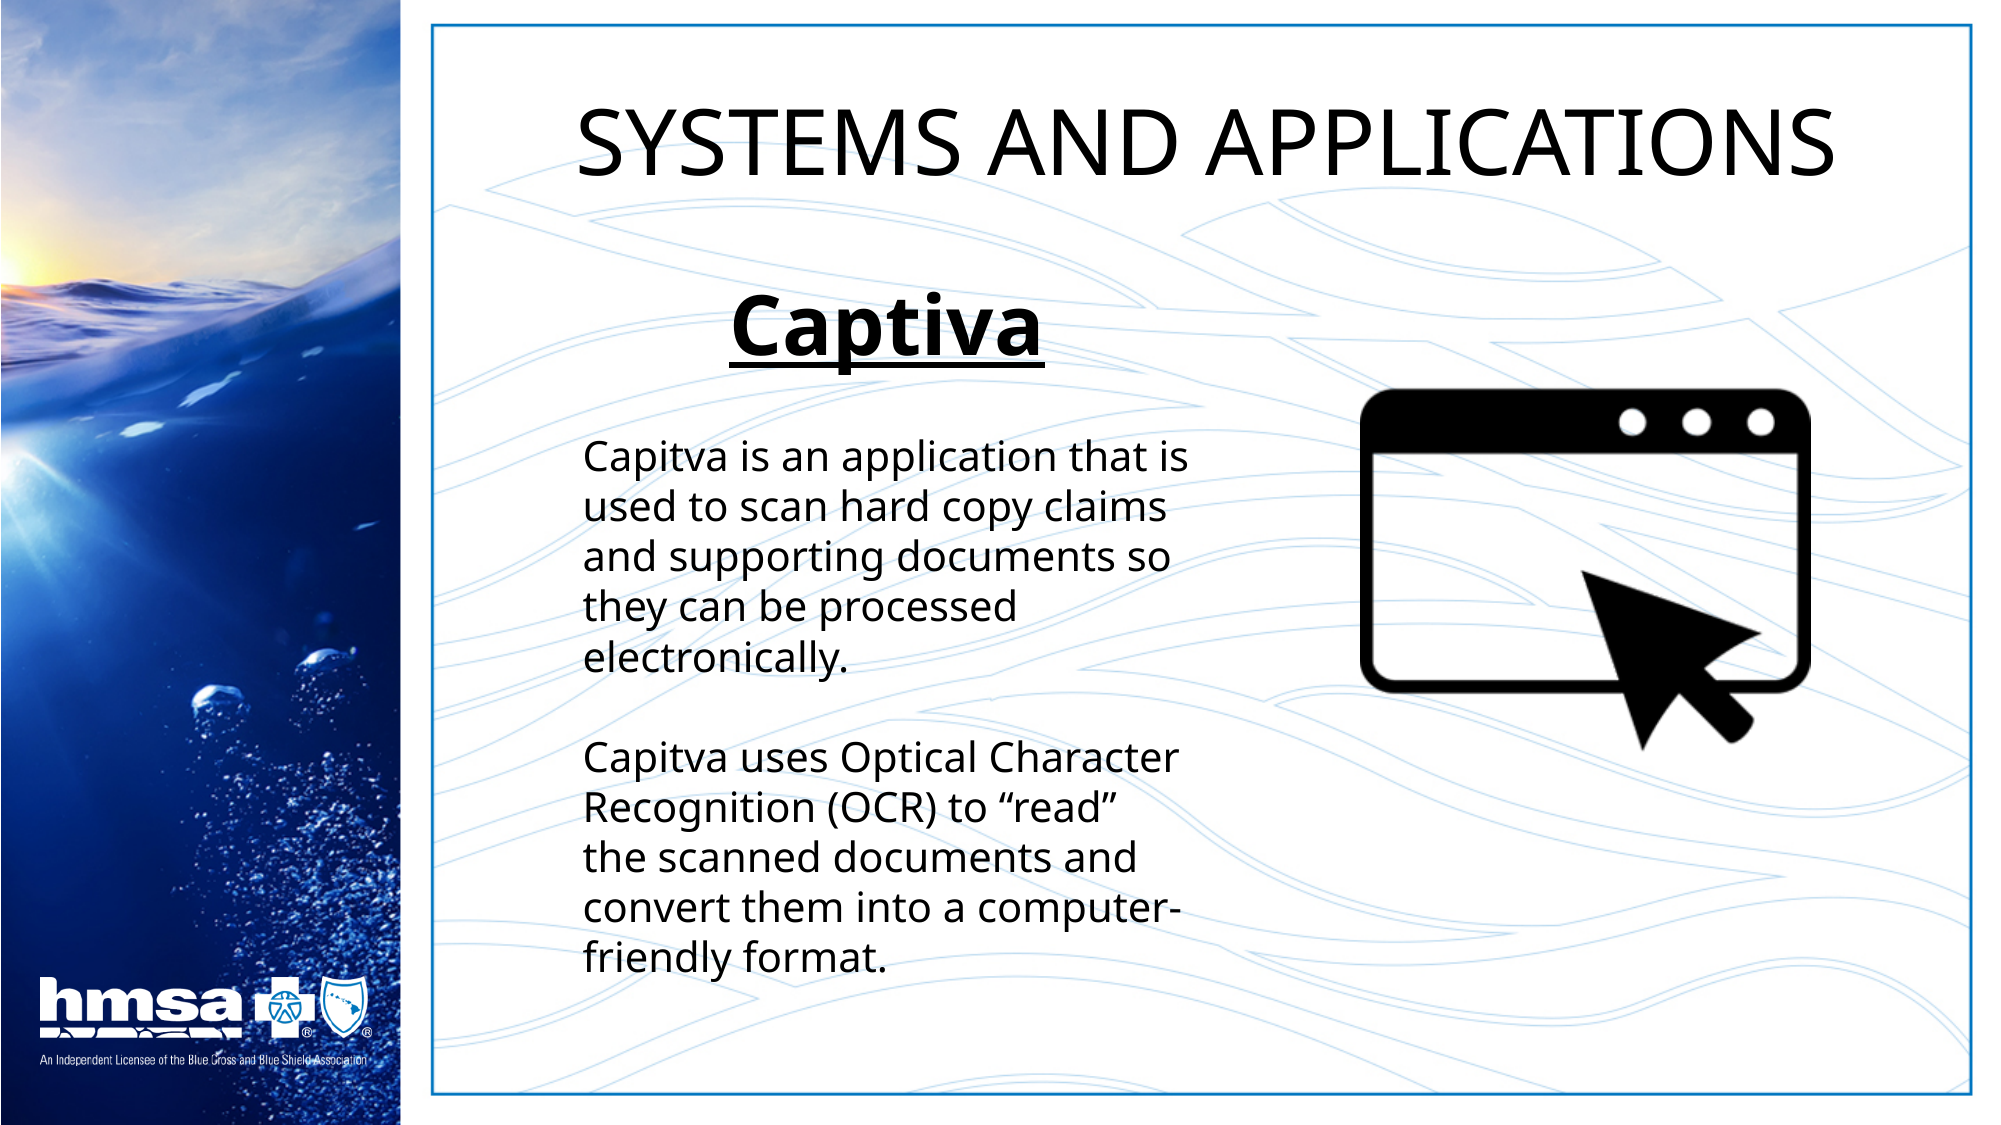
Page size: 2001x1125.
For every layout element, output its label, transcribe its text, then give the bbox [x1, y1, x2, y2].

list Captiva [549, 264, 1225, 428]
text_box Capitva is an application that is used to scan hard copy claims and supporting documents so they can be processed electronically. Capitva uses Optical Character Recognition (OCR) to “read” the scanned documents and convert them into a computer-friendly format. [567, 422, 1206, 1088]
title SYSTEMS AND APPLICATIONS [476, 45, 1939, 233]
picture [1, 0, 1999, 1125]
